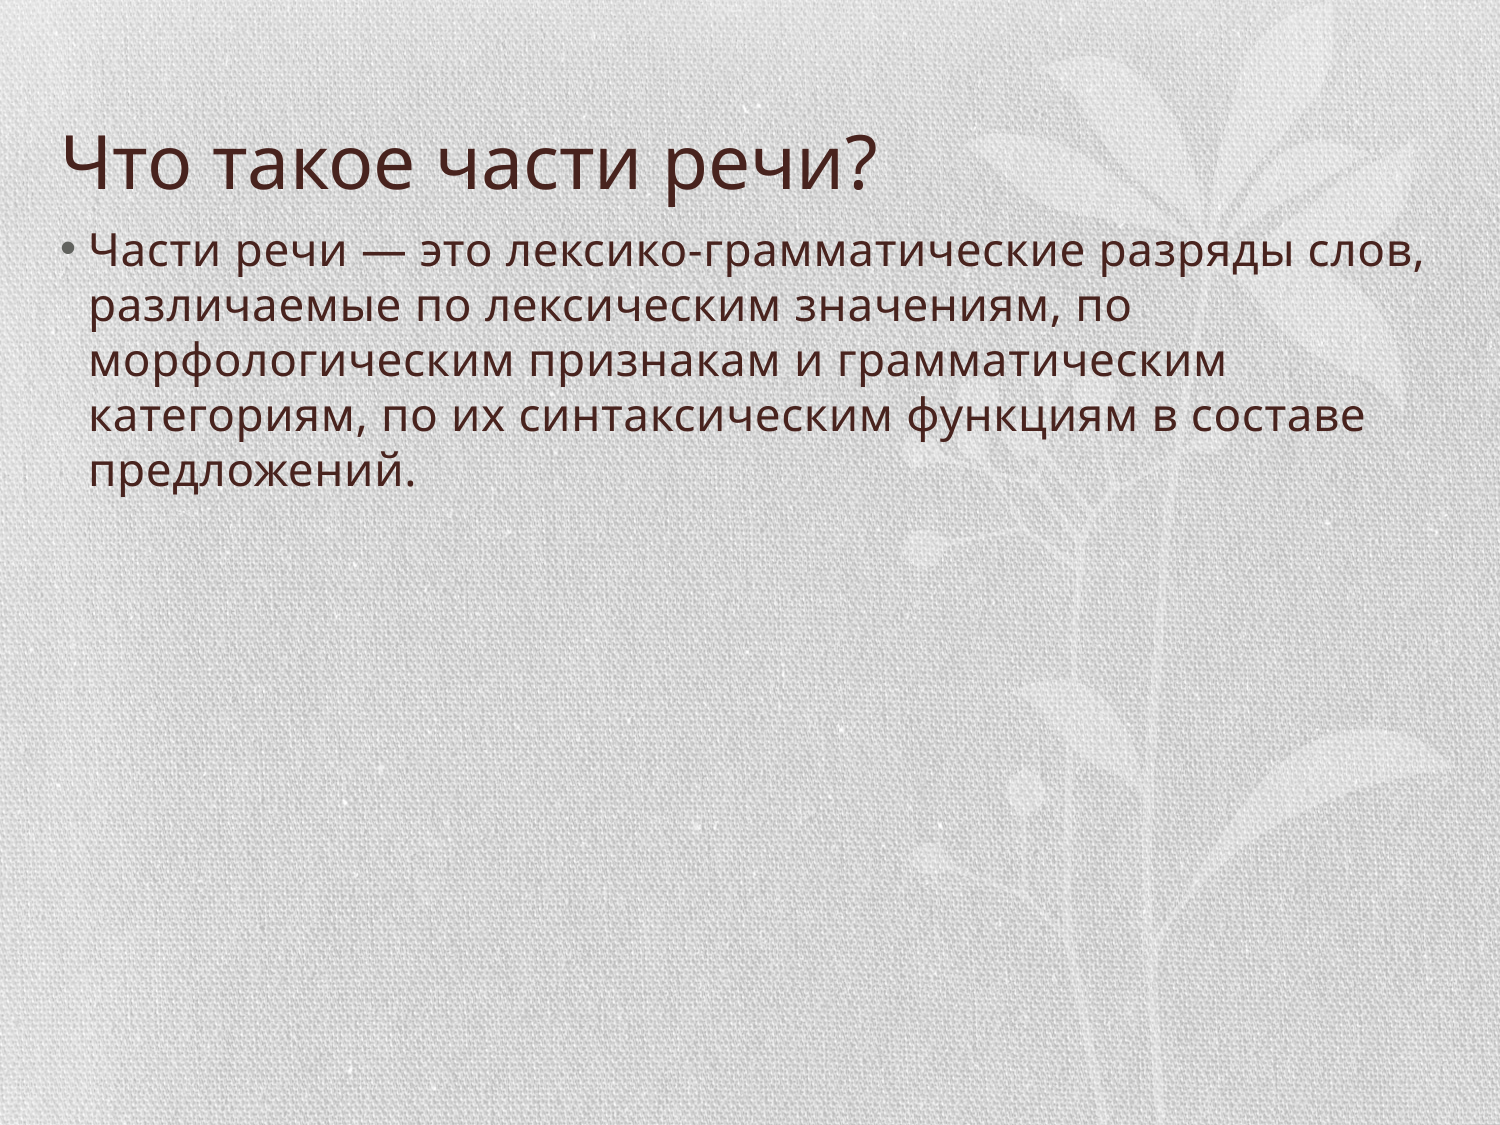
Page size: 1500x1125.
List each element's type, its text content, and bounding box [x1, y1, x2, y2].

title Что такое части речи? [45, 37, 1455, 213]
list Части речи — это лексико-грамматические разряды слов, различаемые по лексическим значениям, по морфологическим признакам и грамматическим категориям, по их синтаксическим функциям в составе предложений. [45, 213, 1455, 1023]
